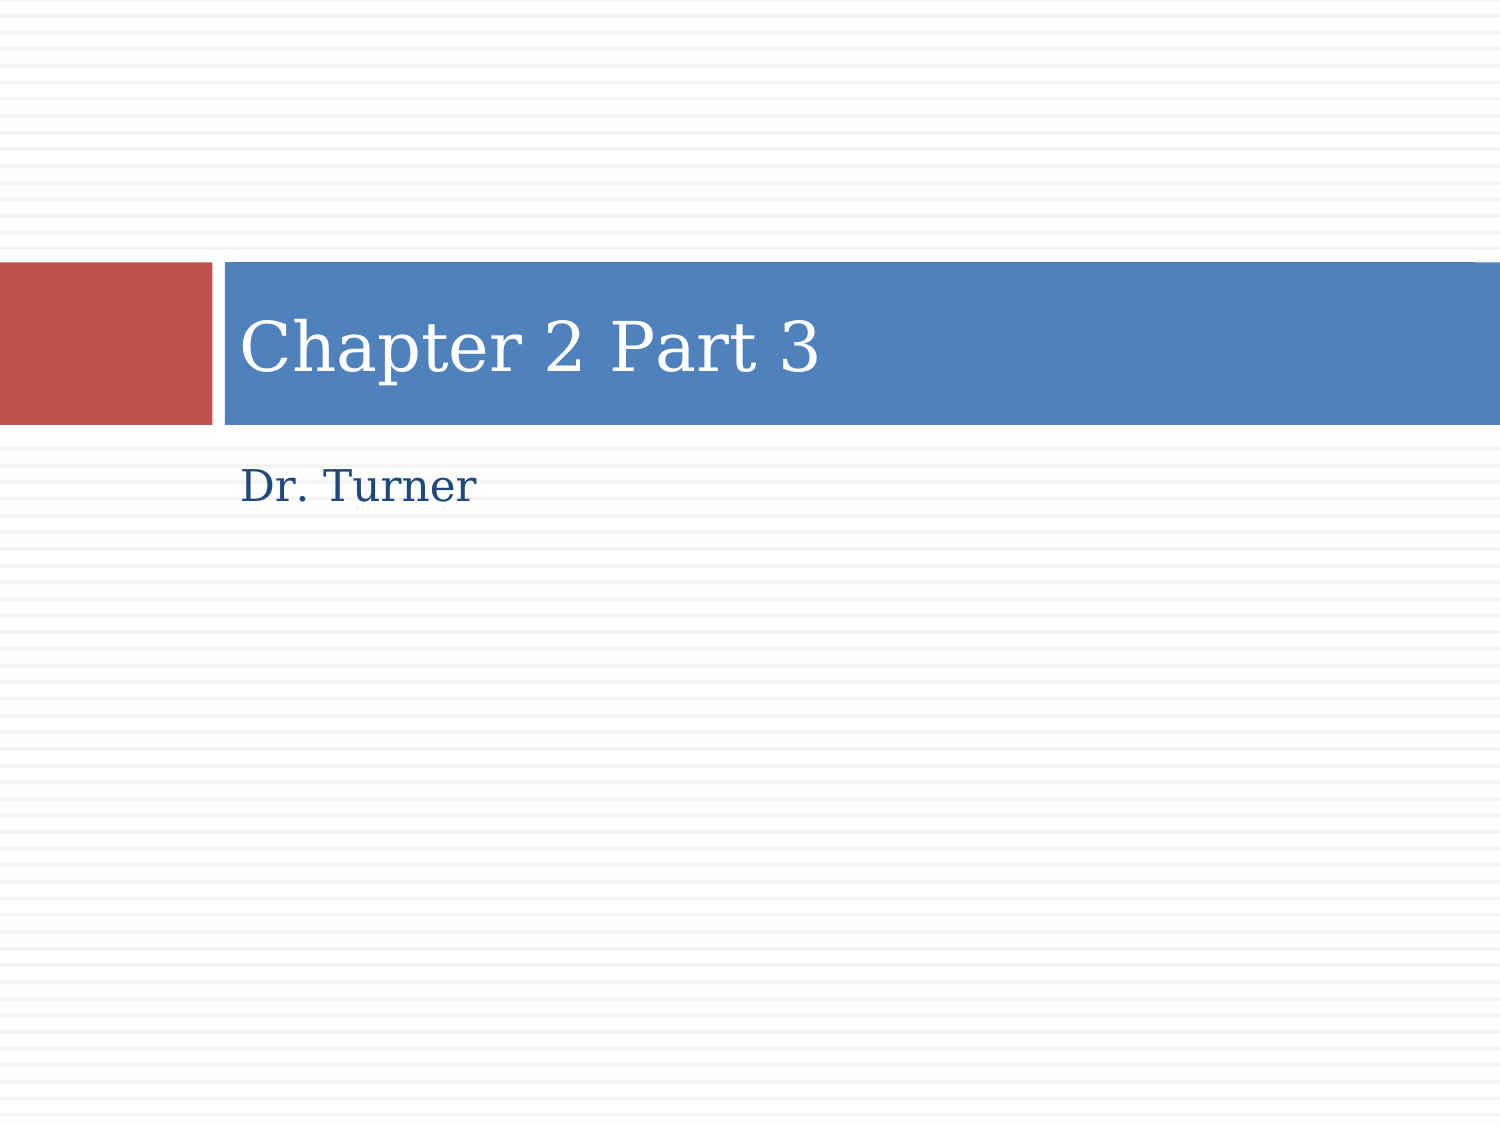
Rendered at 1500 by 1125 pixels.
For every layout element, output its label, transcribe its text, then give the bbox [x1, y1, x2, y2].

title Chapter 2 Part 3 [225, 262, 1475, 425]
list Dr. Turner [225, 450, 1394, 725]
